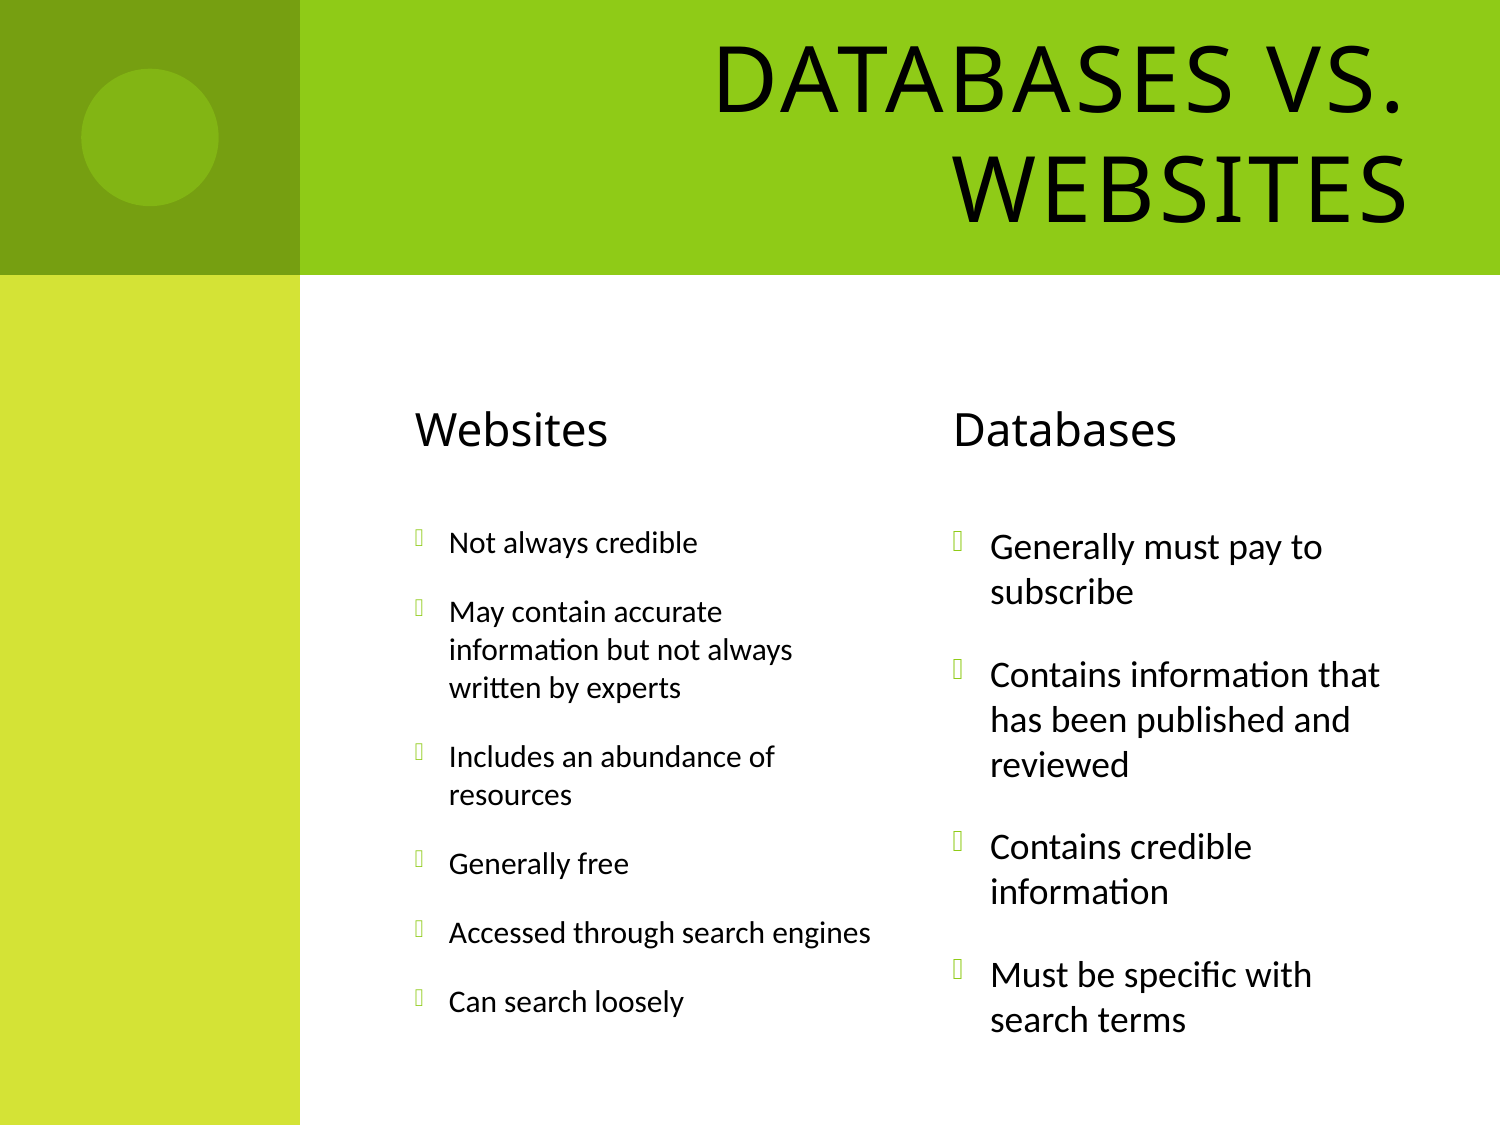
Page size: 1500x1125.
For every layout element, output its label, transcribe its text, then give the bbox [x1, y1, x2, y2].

list Generally must pay to subscribe Contains information that has been published and reviewed Contains credible information Must be specific with search terms [937, 514, 1425, 1050]
list Databases [937, 375, 1425, 481]
list Not always credible May contain accurate information but not always written by experts Includes an abundance of resources Generally free Accessed through search engines Can search loosely [399, 514, 889, 1063]
title Databases vs. Websites [399, 37, 1425, 225]
list Websites [399, 375, 888, 481]
